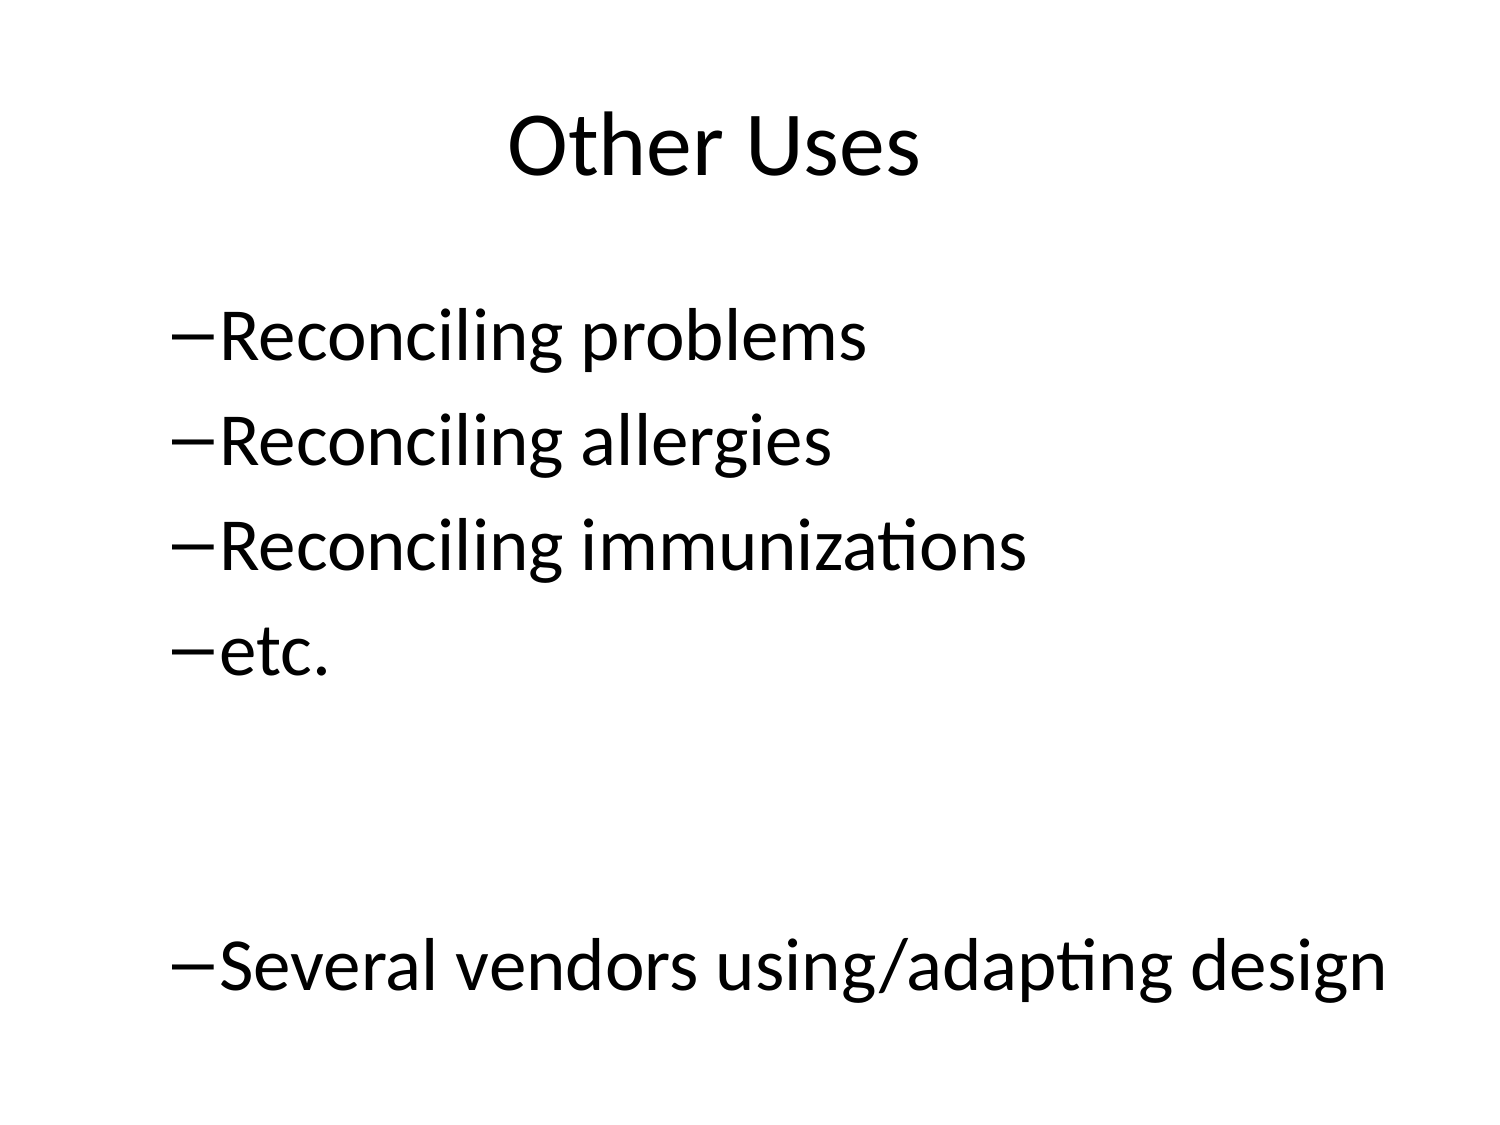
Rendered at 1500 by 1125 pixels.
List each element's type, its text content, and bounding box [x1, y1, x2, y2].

list Reconciling problems Reconciling allergies Reconciling immunizations etc. Several vendors using/adapting design [82, 278, 1433, 1125]
title Other Uses [75, 45, 1355, 233]
